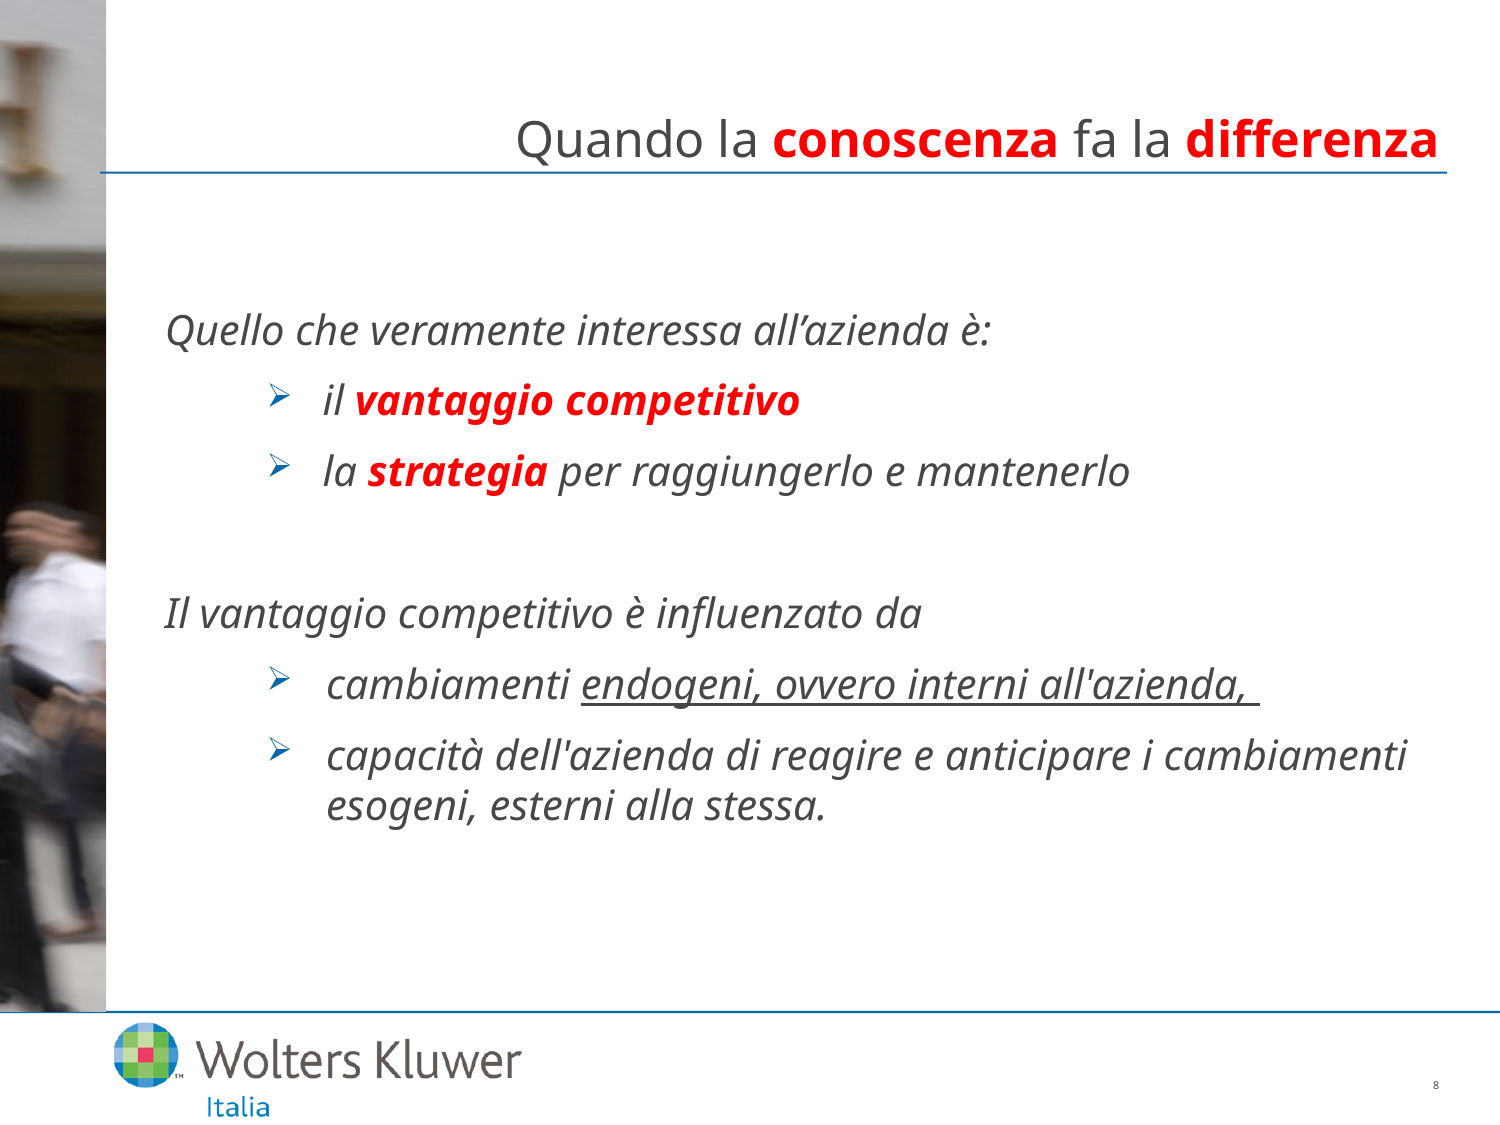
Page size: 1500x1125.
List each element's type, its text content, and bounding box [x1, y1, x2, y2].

title Quando la conoscenza fa la differenza [149, 99, 1455, 176]
picture [108, 1018, 528, 1122]
slide_number 8 [1374, 1059, 1455, 1098]
picture [0, 0, 107, 1012]
list Quello che veramente interessa all’azienda è: il vantaggio competitivo la strategia per raggiungerlo e mantenerlo Il vantaggio competitivo è influenzato da cambiamenti endogeni, ovvero interni all'azienda, capacità dell'azienda di reagire e anticipare i cambiamenti esogeni, esterni alla stessa. [149, 224, 1455, 1001]
